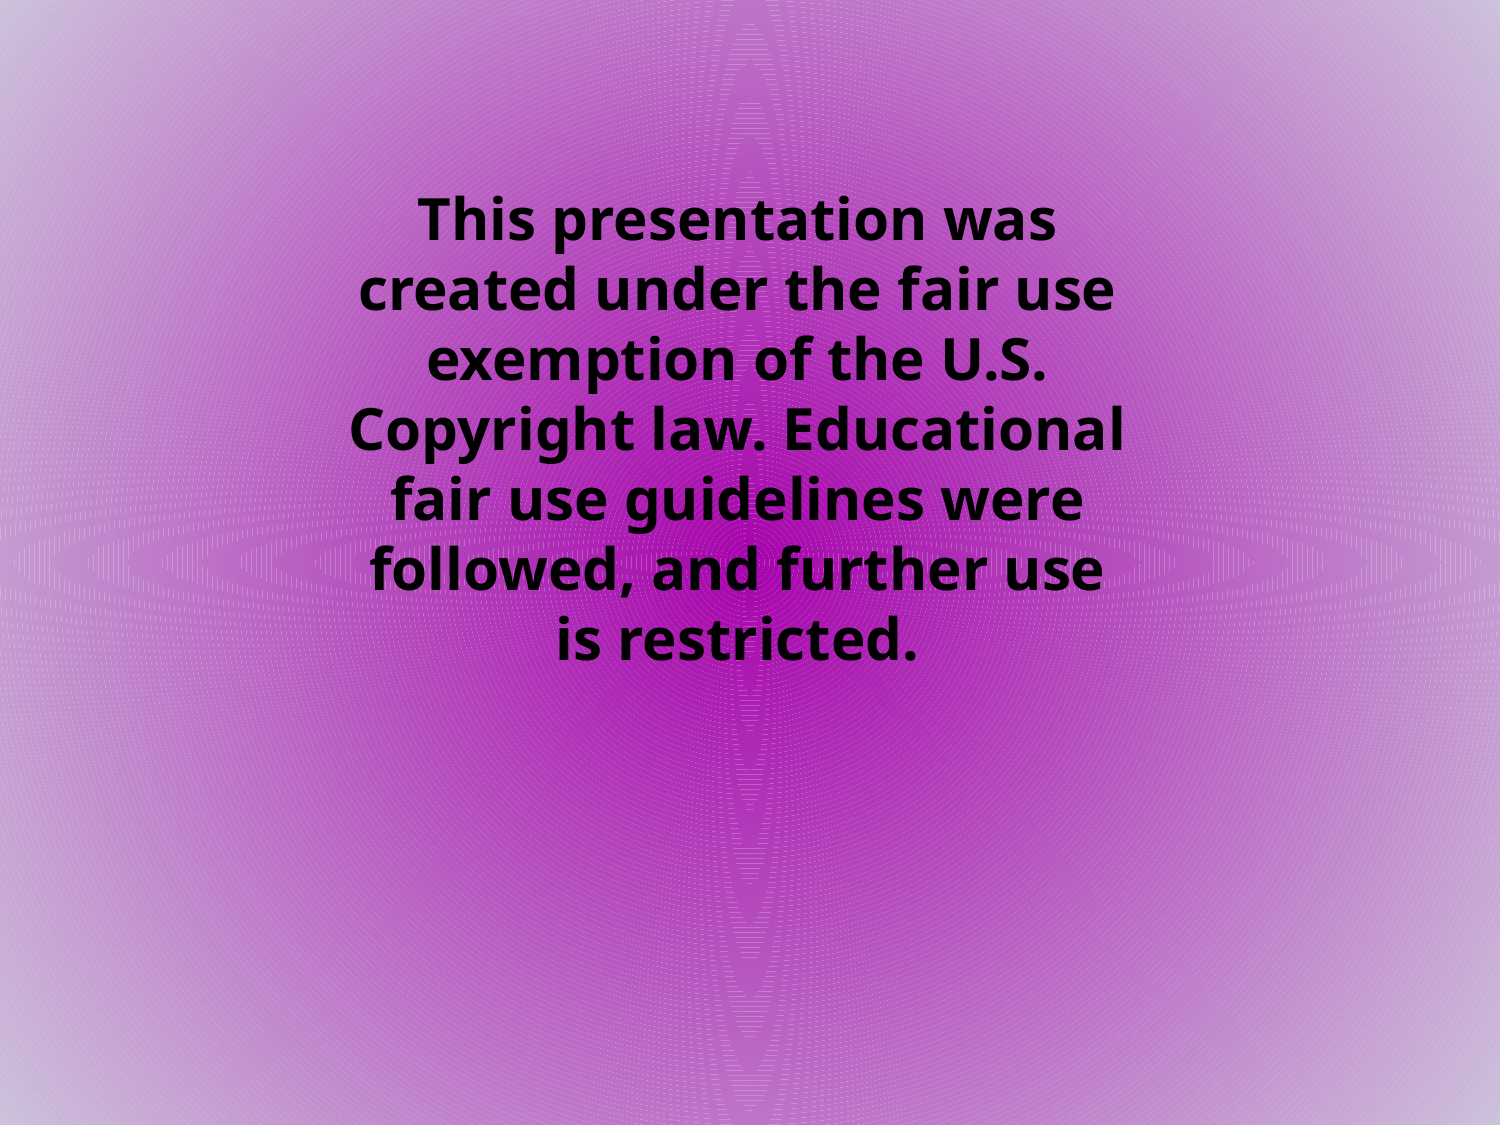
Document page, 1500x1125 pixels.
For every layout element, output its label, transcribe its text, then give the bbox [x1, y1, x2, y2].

text_box This presentation was created under the fair use exemption of the U.S. Copyright law. Educational fair use guidelines were followed, and further use is restricted. [324, 174, 1150, 725]
